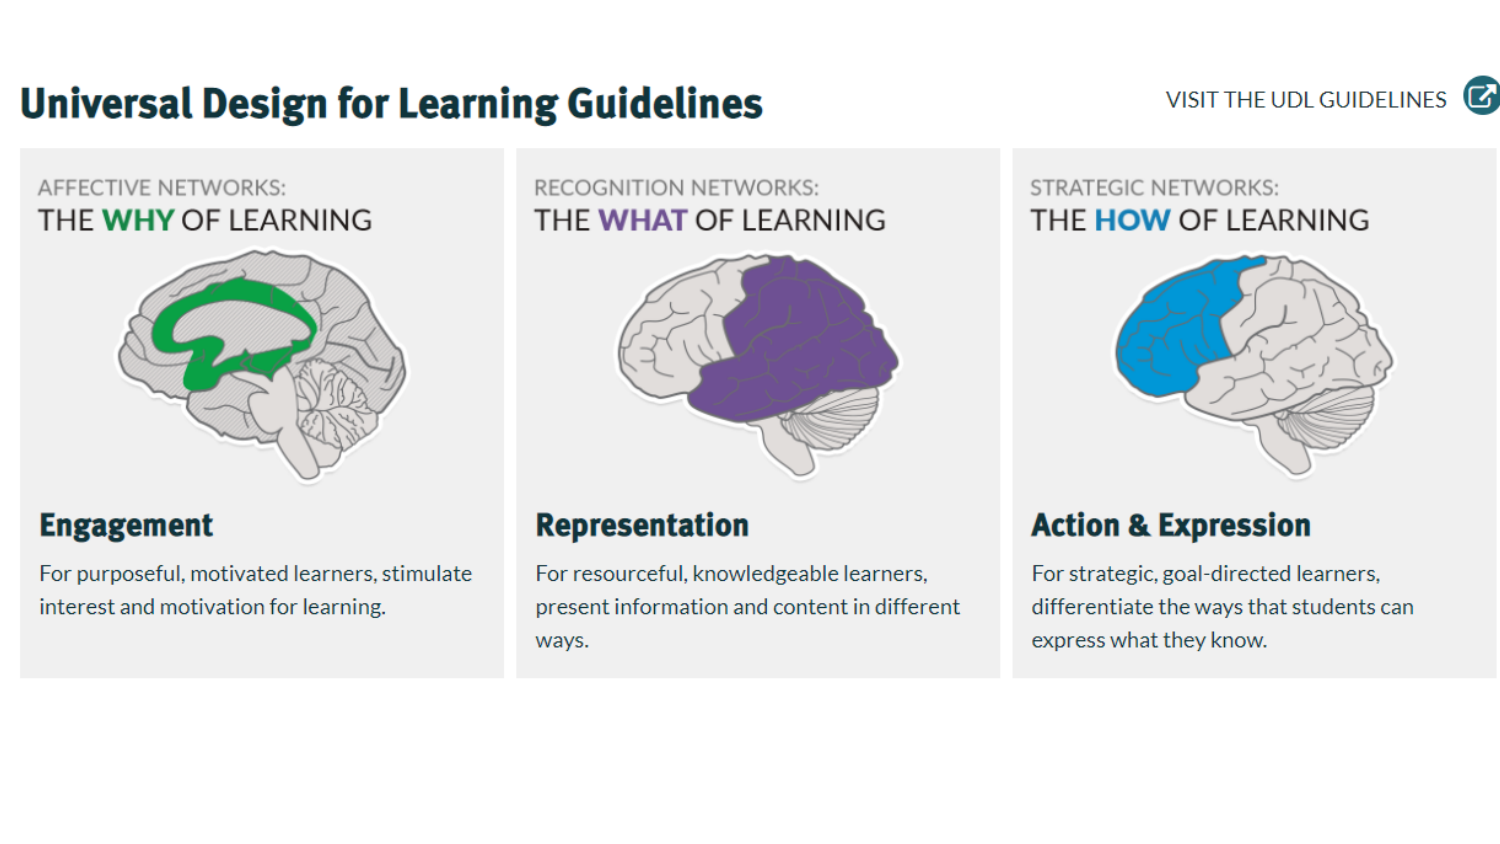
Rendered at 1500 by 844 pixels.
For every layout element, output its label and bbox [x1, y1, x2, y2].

picture [0, 72, 1500, 699]
